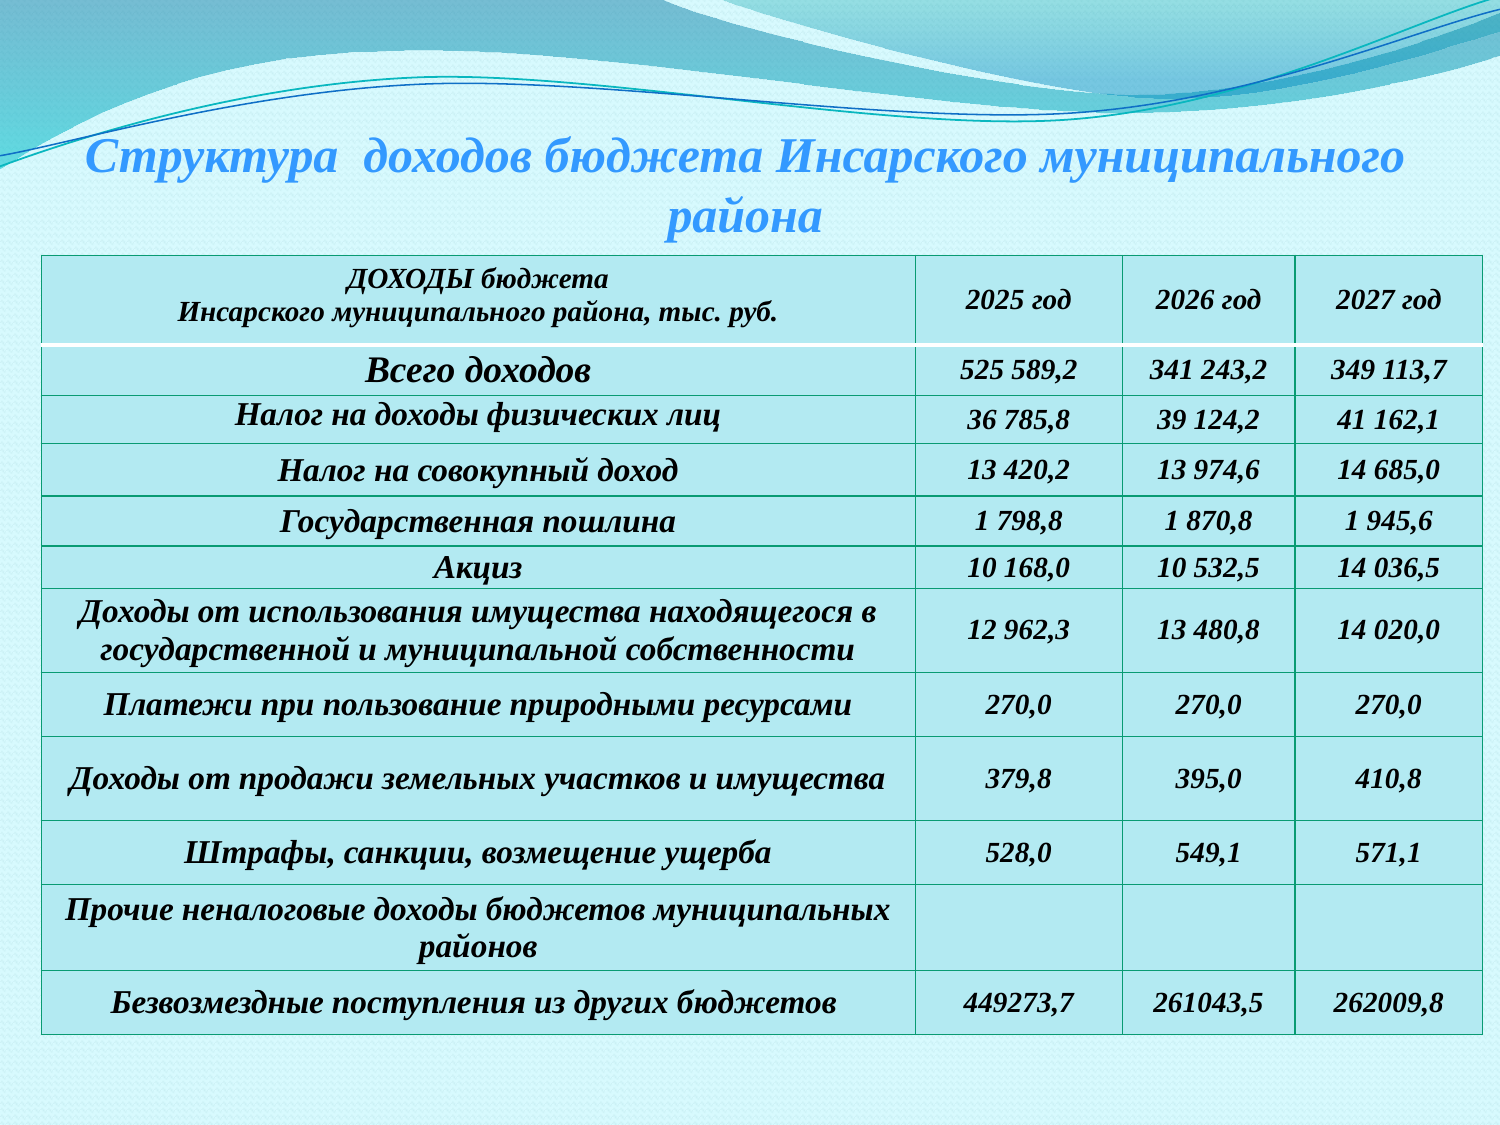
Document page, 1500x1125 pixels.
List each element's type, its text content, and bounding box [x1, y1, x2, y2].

table_cell [1296, 885, 1482, 970]
table_cell Налог на совокупный доход [42, 444, 915, 495]
table_cell 262009,8 [1296, 971, 1482, 1034]
table_cell 395,0 [1123, 737, 1294, 820]
table_cell 12 962,3 [916, 589, 1122, 672]
table_cell 379,8 [916, 737, 1122, 820]
table_cell 41 162,1 [1296, 396, 1482, 443]
table_cell 349 113,7 [1296, 347, 1482, 395]
table_cell 270,0 [1123, 673, 1294, 736]
table_cell 261043,5 [1123, 971, 1294, 1034]
table_cell Доходы от продажи земельных участков и имущества [42, 737, 915, 820]
table_cell 13 480,8 [1123, 589, 1294, 672]
table_cell Безвозмездные поступления из других бюджетов [42, 971, 915, 1034]
table_cell 14 036,5 [1296, 547, 1482, 588]
table_cell 525 589,2 [916, 347, 1122, 395]
table_cell [1123, 885, 1294, 970]
table_cell 10 168,0 [916, 547, 1122, 588]
table_header 2025 год [916, 256, 1122, 343]
table_cell 10 532,5 [1123, 547, 1294, 588]
table_cell 1 945,6 [1296, 497, 1482, 545]
table_cell 410,8 [1296, 737, 1482, 820]
table_cell Налог на доходы физических лиц [42, 396, 915, 443]
table_header 2027 год [1296, 256, 1482, 343]
table_cell 14 685,0 [1296, 444, 1482, 495]
table_cell Доходы от использования имущества находящегося в государственной и муниципальной собственности [42, 589, 915, 672]
table_cell 1 870,8 [1123, 497, 1294, 545]
table_cell 270,0 [916, 673, 1122, 736]
table_cell Штрафы, санкции, возмещение ущерба [42, 821, 915, 884]
table_cell Всего доходов [42, 347, 915, 395]
table_cell 528,0 [916, 821, 1122, 884]
table_cell 1 798,8 [916, 497, 1122, 545]
table_cell Прочие неналоговые доходы бюджетов муниципальных районов [42, 885, 915, 970]
table_cell 341 243,2 [1123, 347, 1294, 395]
table_cell 13 974,6 [1123, 444, 1294, 495]
table_cell [916, 885, 1122, 970]
table_cell 36 785,8 [916, 396, 1122, 443]
table_cell 549,1 [1123, 821, 1294, 884]
table_header 2026 год [1123, 256, 1294, 343]
table_cell Государственная пошлина [42, 497, 915, 545]
table_cell 270,0 [1296, 673, 1482, 736]
table_cell 449273,7 [916, 971, 1122, 1034]
title Структура доходов бюджета Инсарского муниципального района [70, 117, 1421, 255]
table_cell 39 124,2 [1123, 396, 1294, 443]
table_cell 571,1 [1296, 821, 1482, 884]
table_cell 13 420,2 [916, 444, 1122, 495]
table_header ДОХОДЫ бюджета Инсарского муниципального района, тыс. руб. [42, 256, 915, 343]
table_cell Акциз [42, 547, 915, 588]
table_cell 14 020,0 [1296, 589, 1482, 672]
table_cell Платежи при пользование природными ресурсами [42, 673, 915, 736]
